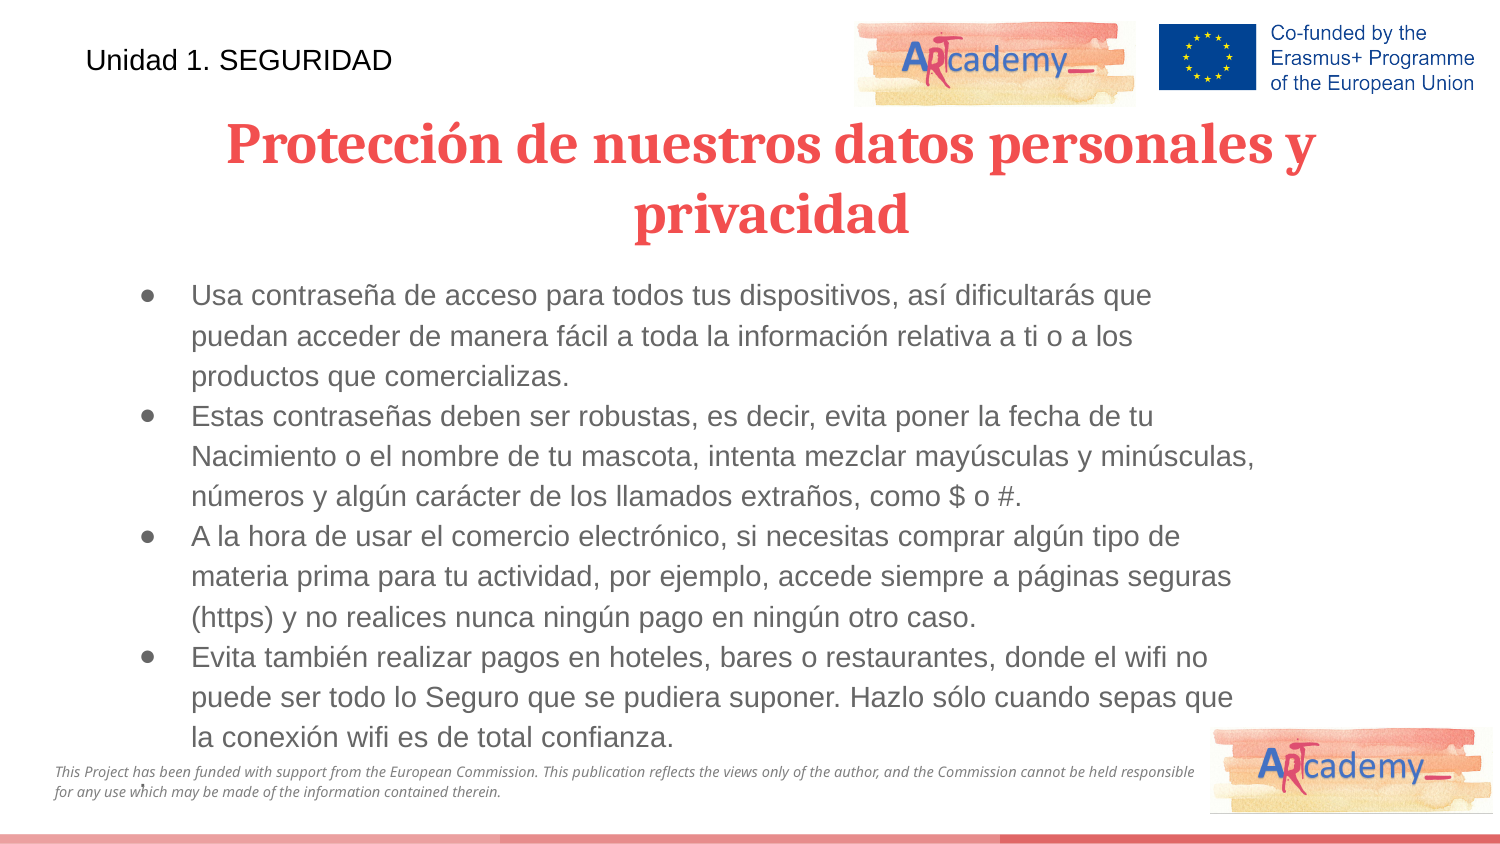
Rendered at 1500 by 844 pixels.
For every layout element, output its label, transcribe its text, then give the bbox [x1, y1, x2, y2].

list Usa contraseña de acceso para todos tus dispositivos, así dificultarás que puedan acceder de manera fácil a toda la información relativa a ti o a los productos que comercializas. Estas contraseñas deben ser robustas, es decir, evita poner la fecha de tu Nacimiento o el nombre de tu mascota, intenta mezclar mayúsculas y minúsculas, números y algún carácter de los llamados extraños, como $ o #. A la hora de usar el comercio electrónico, si necesitas comprar algún tipo de materia prima para tu actividad, por ejemplo, accede siempre a páginas seguras (https) y no realices nunca ningún pago en ningún otro caso. Evita también realizar pagos en hoteles, bares o restaurantes, donde el wifi no puede ser todo lo Seguro que se pudiera suponer. Hazlo sólo cuando sepas que la conexión wifi es de total confianza. . [101, 256, 1272, 543]
picture [1158, 24, 1474, 94]
title Protección de nuestros datos personales y privacidad [70, 53, 1474, 261]
picture [854, 2, 1137, 138]
text_box This Project has been funded with support from the European Commission. This publication reflects the views only of the author, and the Commission cannot be held responsible for any use which may be made of the information contained therein. [39, 754, 1205, 799]
picture [1210, 709, 1493, 844]
text_box Unidad 1. SEGURIDAD [70, 33, 492, 84]
